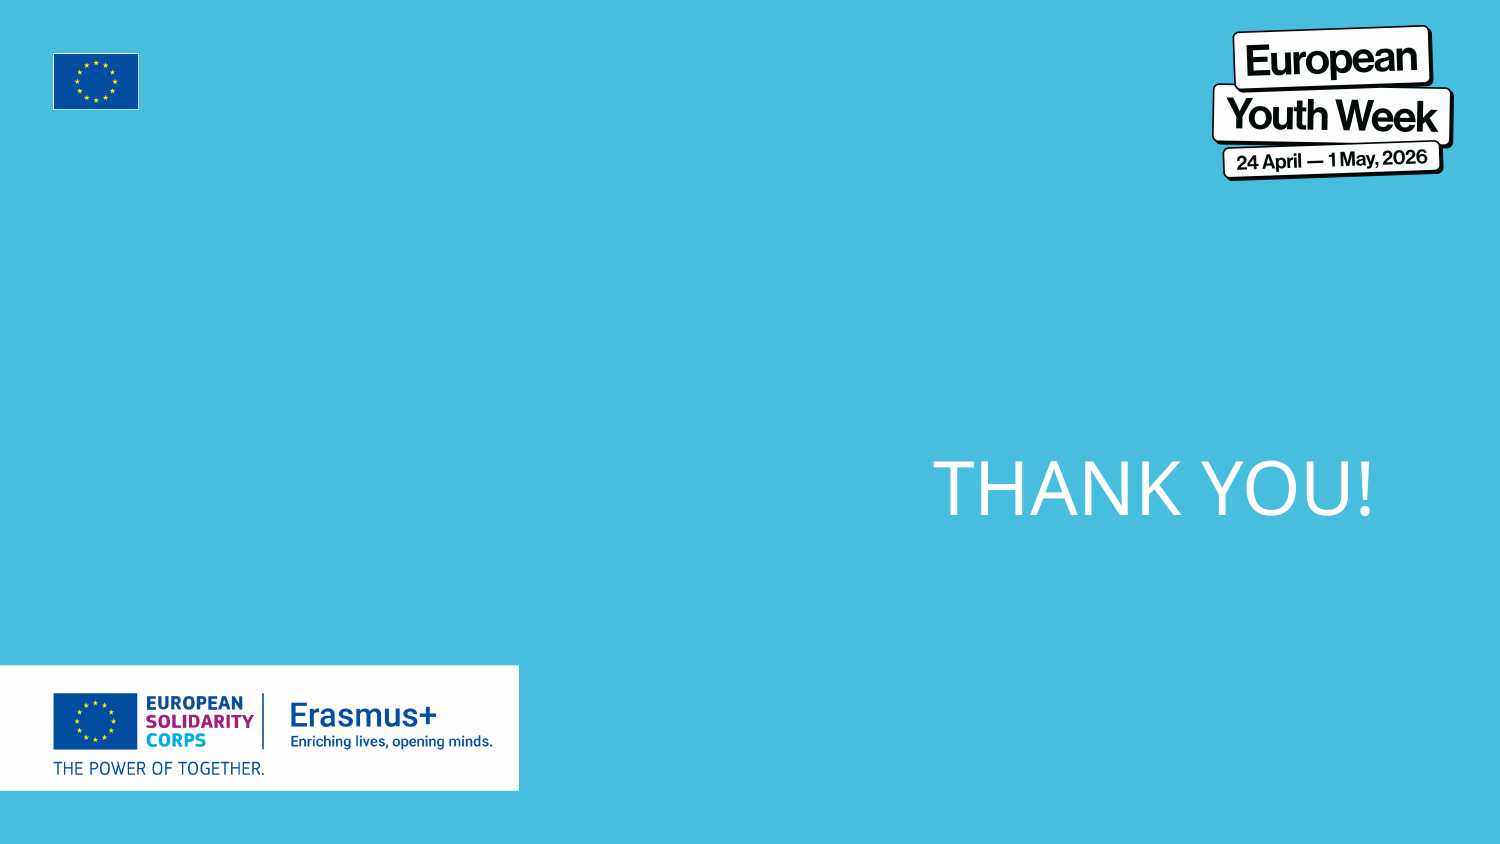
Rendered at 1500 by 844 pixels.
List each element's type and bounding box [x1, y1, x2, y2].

picture [0, 665, 519, 791]
picture [1212, 25, 1454, 181]
picture [53, 53, 139, 110]
